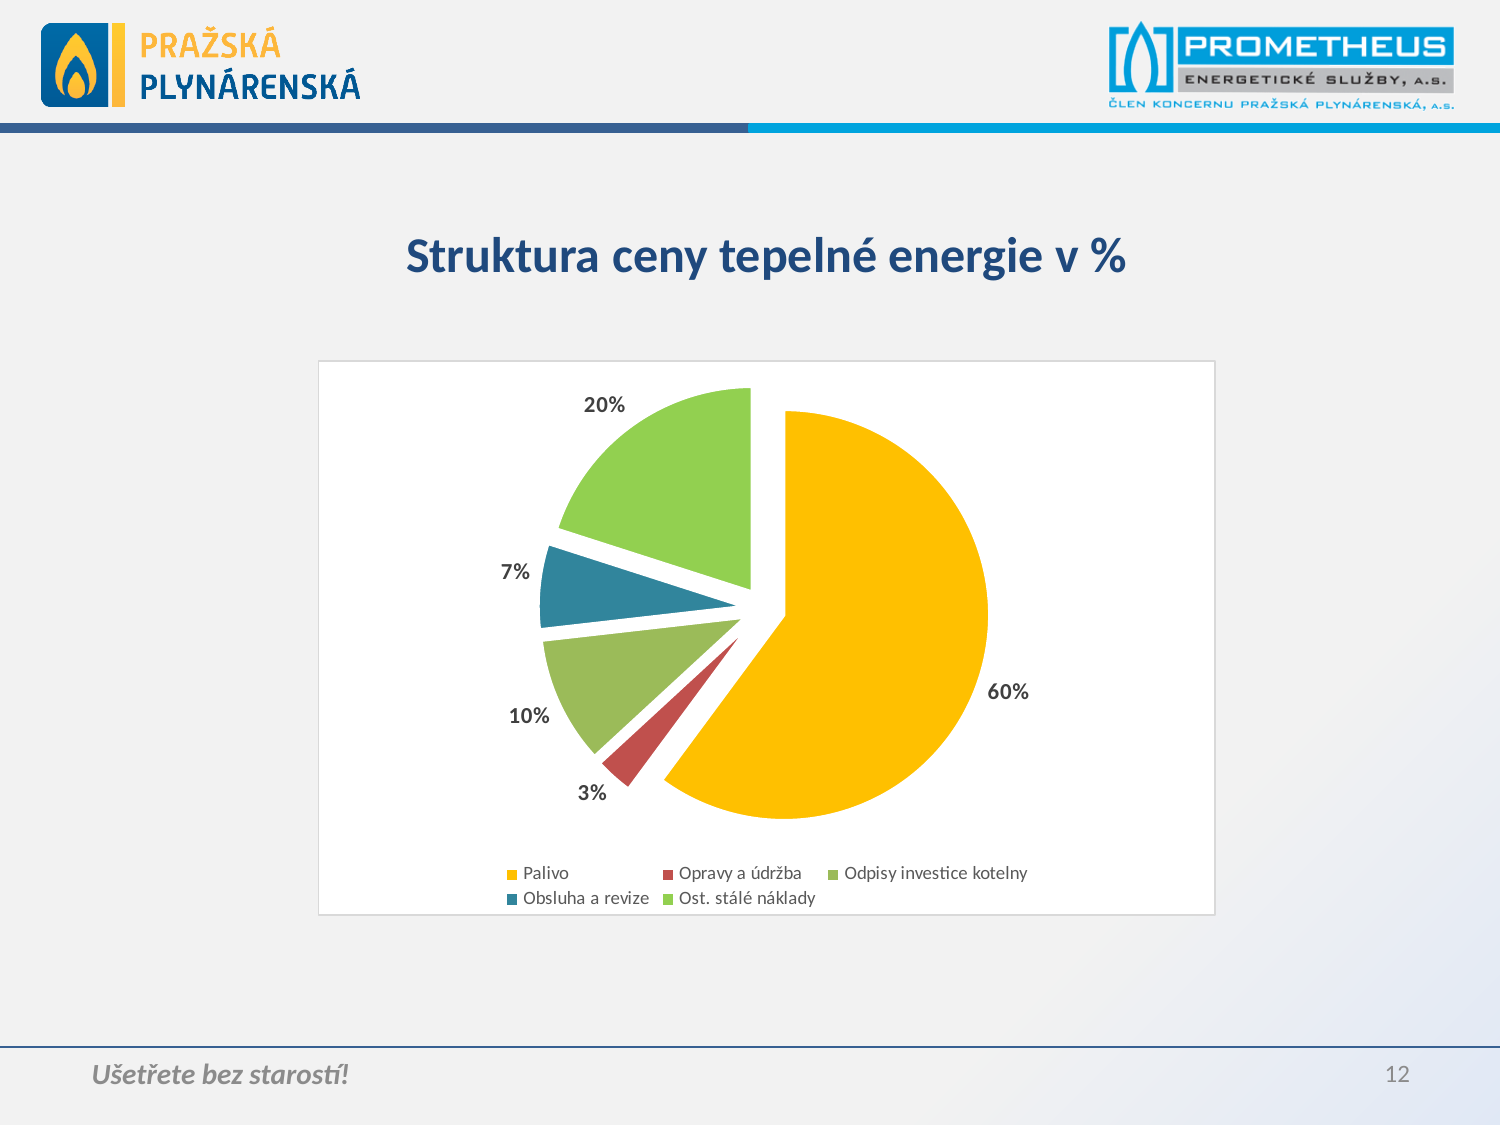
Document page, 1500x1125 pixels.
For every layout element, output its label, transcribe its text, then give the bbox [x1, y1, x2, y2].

slide_number 12 [1074, 1042, 1425, 1103]
chart [317, 360, 1216, 916]
footer Ušetřete bez starostí! [76, 1042, 552, 1103]
picture [1104, 18, 1459, 112]
picture [41, 23, 360, 107]
list Struktura ceny tepelné energie v % [91, 214, 1442, 911]
